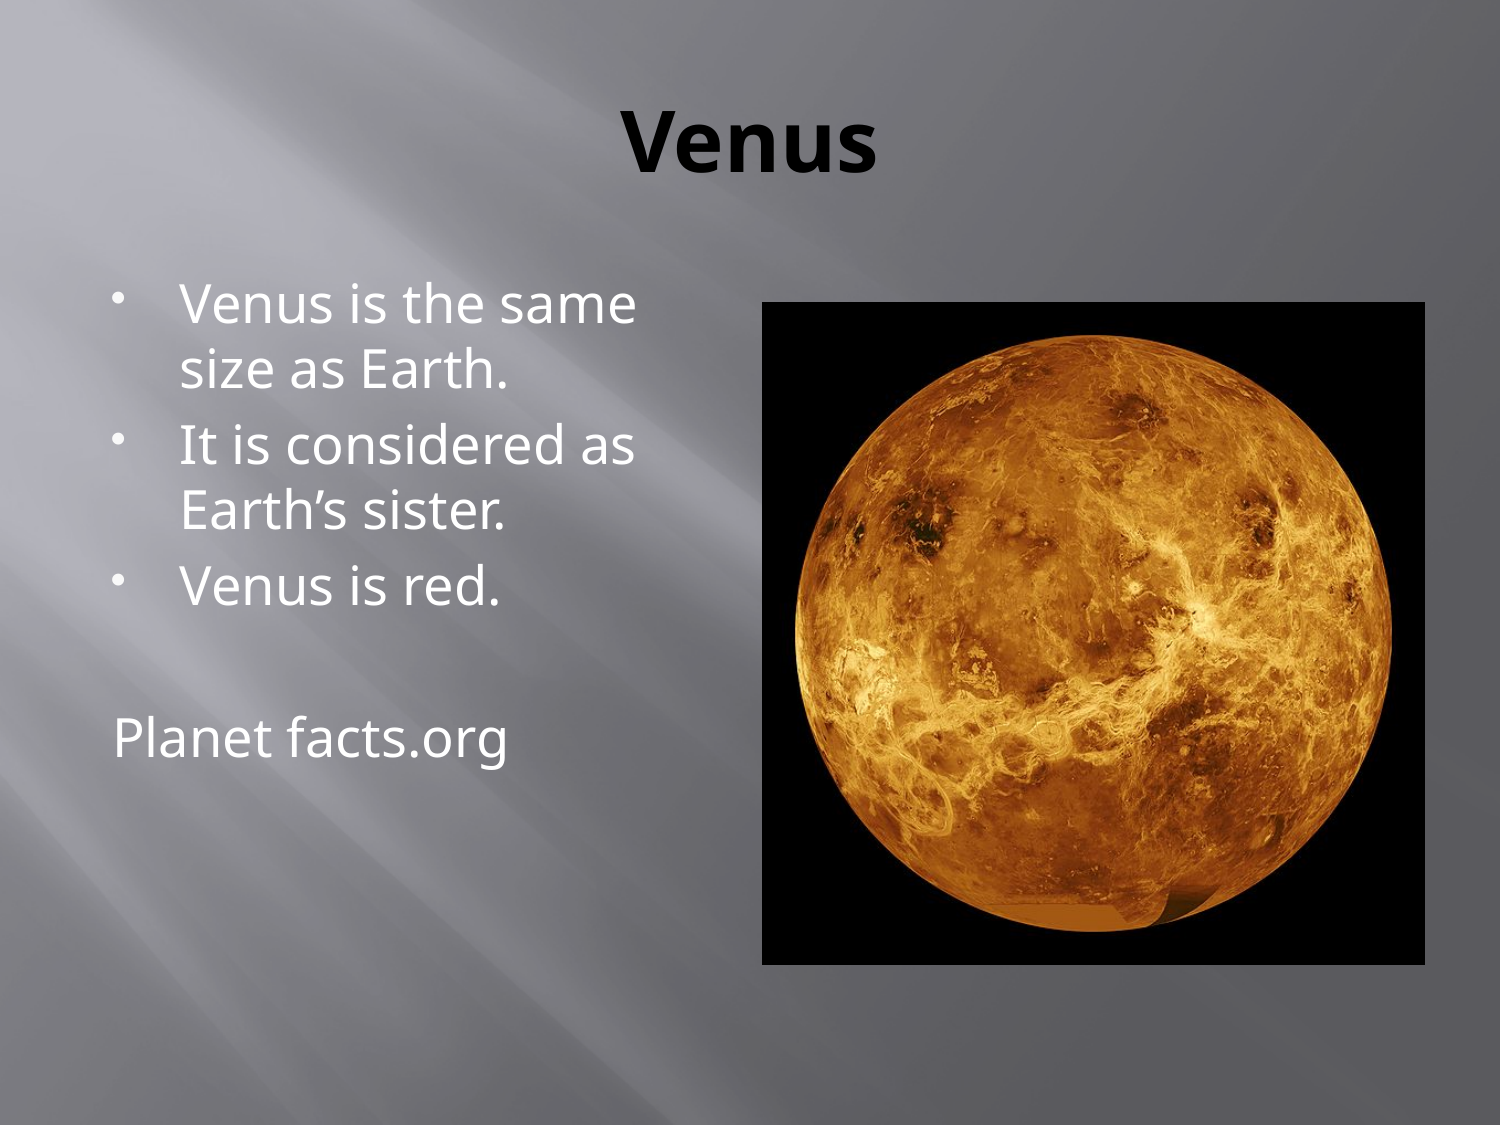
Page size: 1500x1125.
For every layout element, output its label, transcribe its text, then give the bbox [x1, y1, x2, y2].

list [762, 302, 1426, 966]
title Venus [75, 45, 1425, 233]
list Venus is the same size as Earth. It is considered as Earth’s sister. Venus is red. Planet facts.org [75, 262, 738, 1005]
